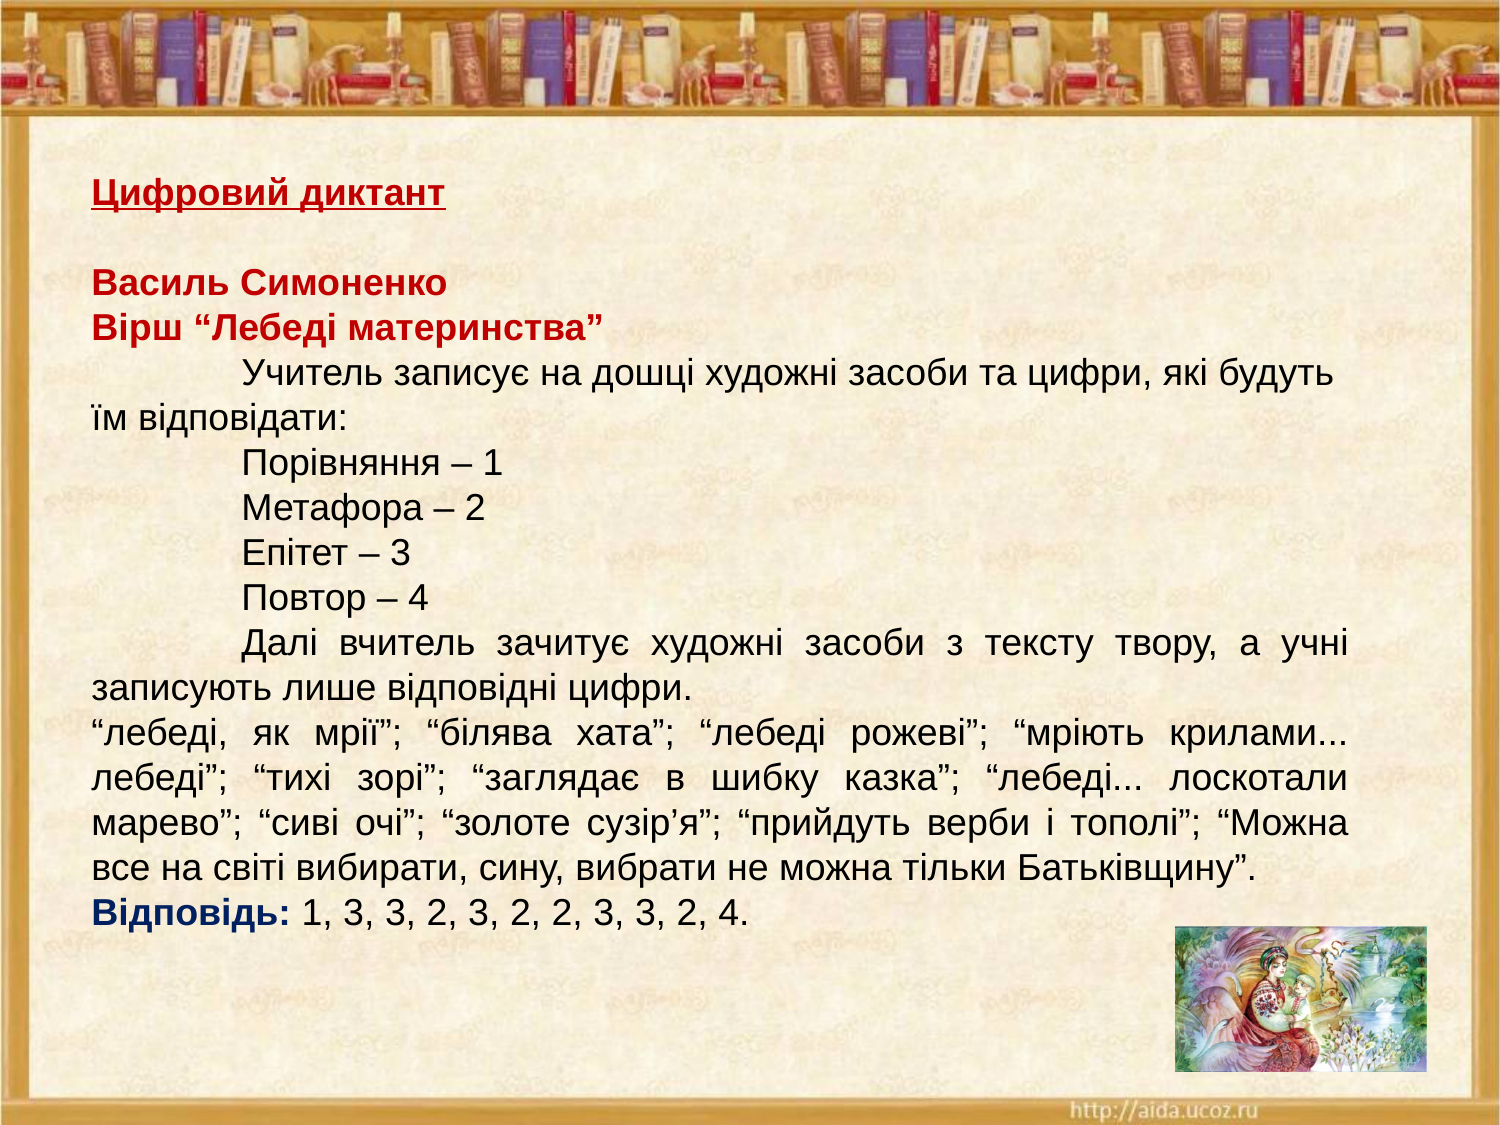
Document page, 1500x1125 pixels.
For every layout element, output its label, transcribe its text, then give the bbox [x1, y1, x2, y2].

picture [0, 0, 1500, 1125]
text_box Цифровий диктант Василь Симоненко Вірш “Лебеді материнства” Учитель записує на дошці художні засоби та цифри, які будуть їм відповідати: Порівняння – 1 Метафора – 2 Епітет – 3 Повтор – 4 Далі вчитель зачитує художні засоби з тексту твору, а учні записують лише відповідні цифри. “лебеді, як мрії”; “білява хата”; “лебеді рожеві”; “мріють крилами... лебеді”; “тихі зорі”; “заглядає в шибку казка”; “лебеді... лоскотали марево”; “сиві очі”; “золоте сузір’я”; “прийдуть верби і тополі”; “Можна все на світі вибирати, сину, вибрати не можна тільки Батьківщину”. Відповідь: 1, 3, 3, 2, 3, 2, 2, 3, 3, 2, 4. [76, 160, 1365, 941]
